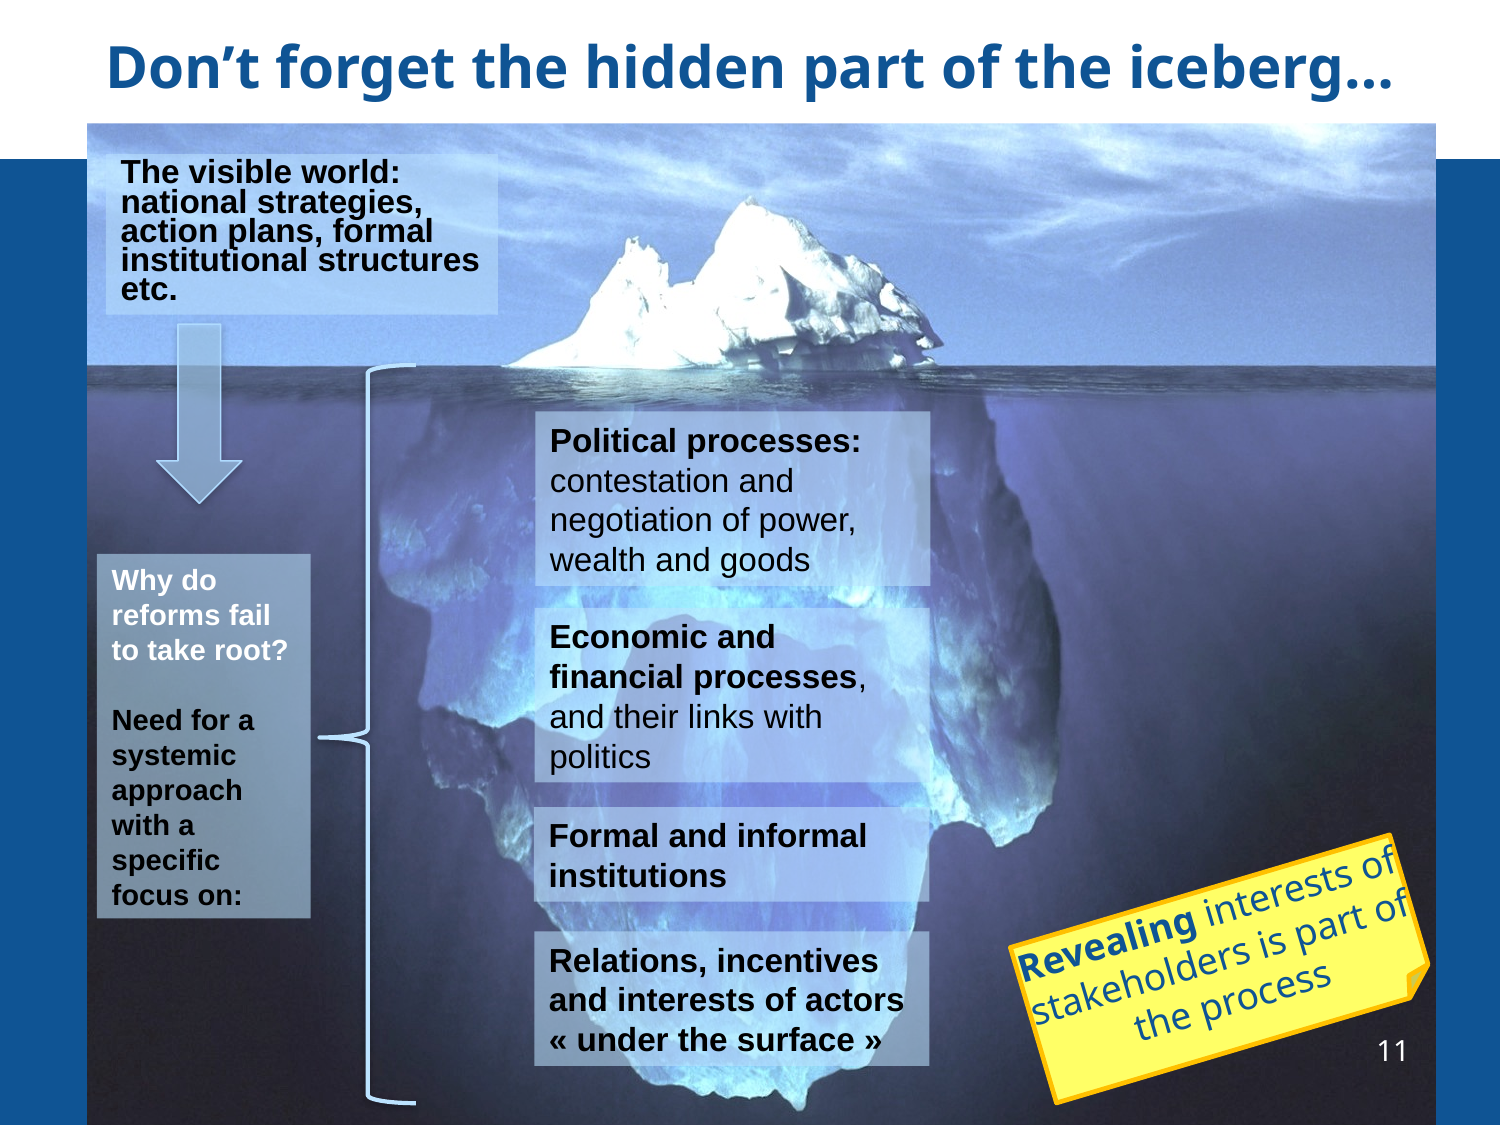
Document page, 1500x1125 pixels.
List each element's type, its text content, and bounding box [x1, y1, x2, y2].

text_box Don’t forget the hidden part of the iceberg… [0, 7, 1500, 124]
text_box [86, 123, 1437, 1125]
